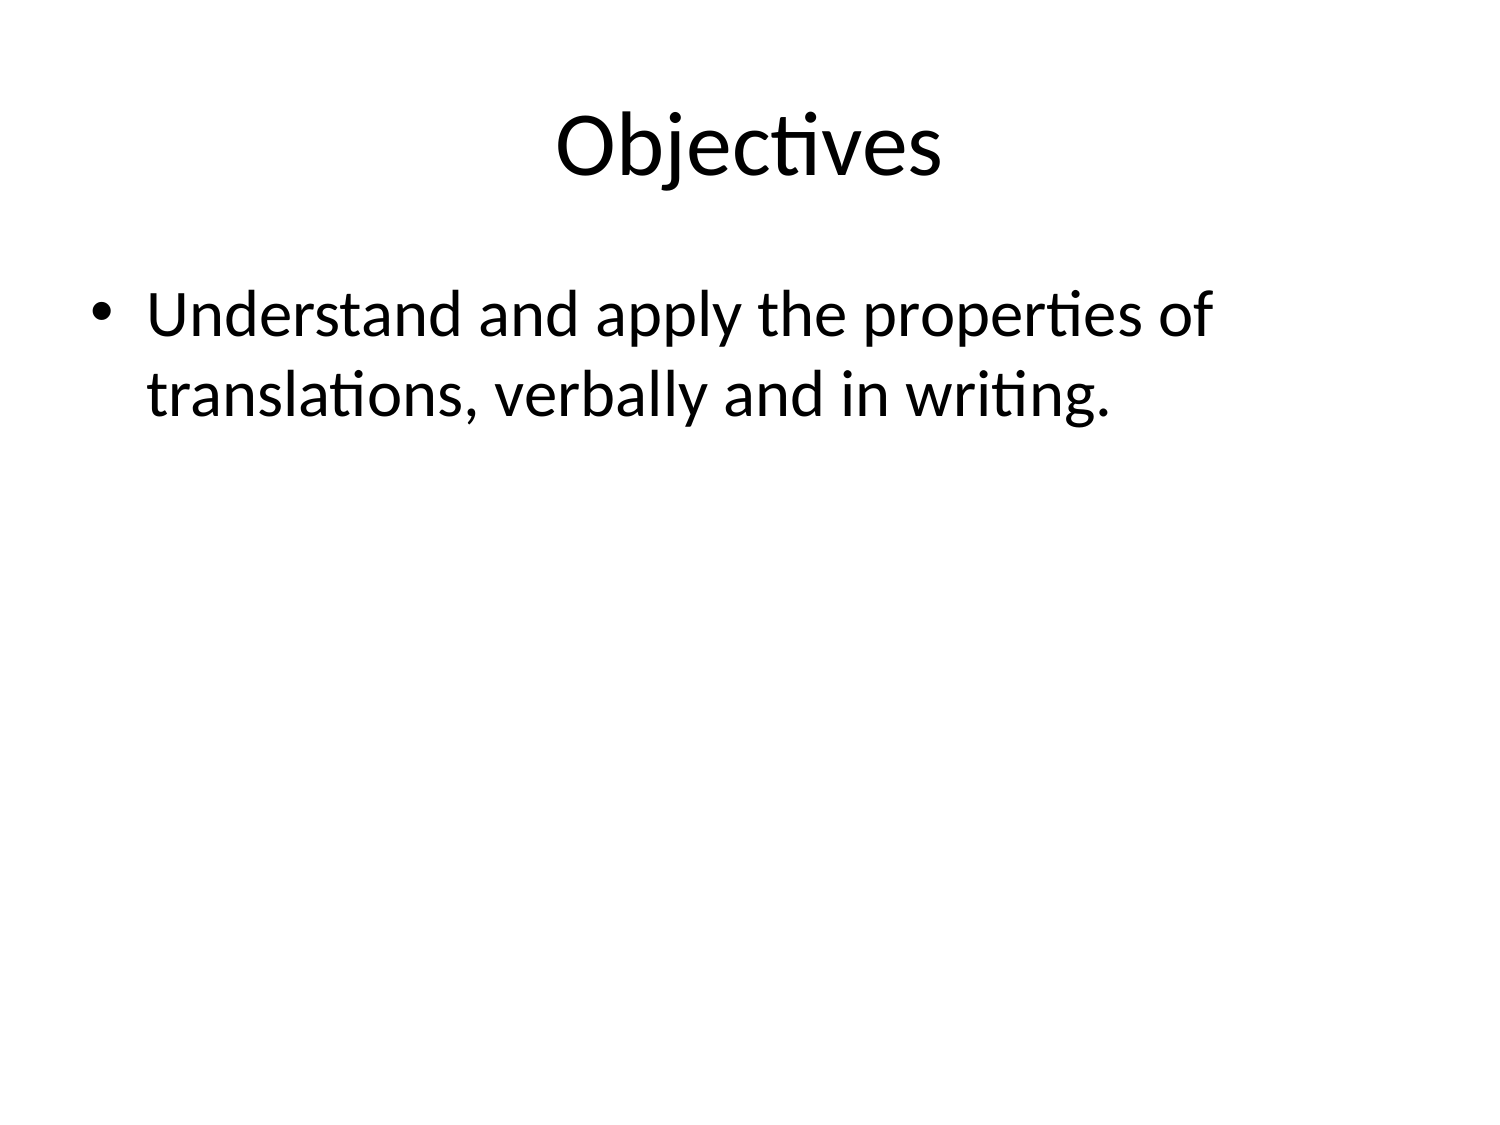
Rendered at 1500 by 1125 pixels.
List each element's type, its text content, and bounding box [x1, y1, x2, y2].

list Understand and apply the properties of translations, verbally and in writing. [75, 262, 1425, 1005]
title Objectives [75, 45, 1425, 233]
